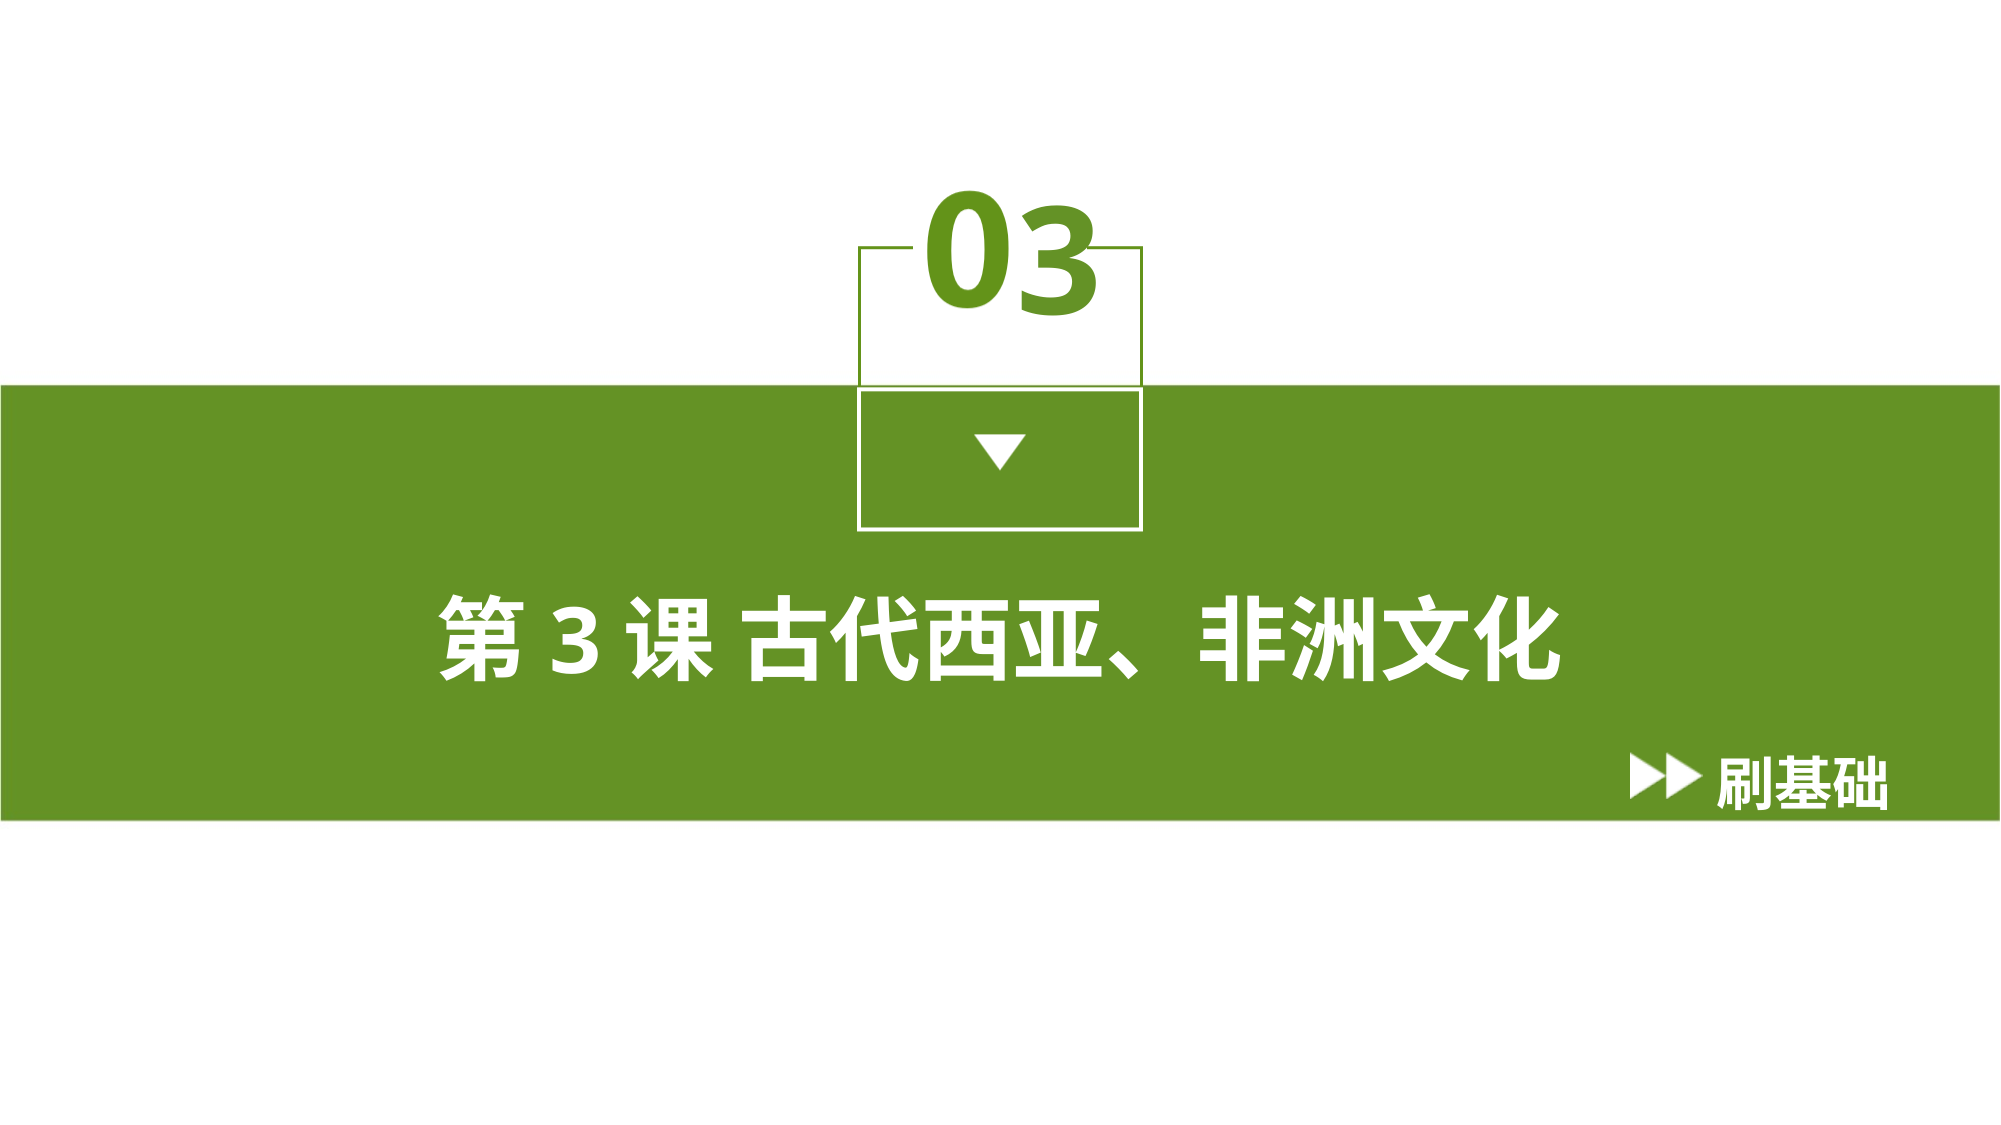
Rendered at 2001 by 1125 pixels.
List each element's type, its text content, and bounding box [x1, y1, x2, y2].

text_box 刷基础 [1715, 718, 1997, 812]
picture [0, 699, 2000, 1125]
picture [0, 0, 2000, 572]
text_box 第3课 古代西亚、非洲文化 [0, 572, 2000, 699]
text_box 3 [979, 156, 1139, 353]
